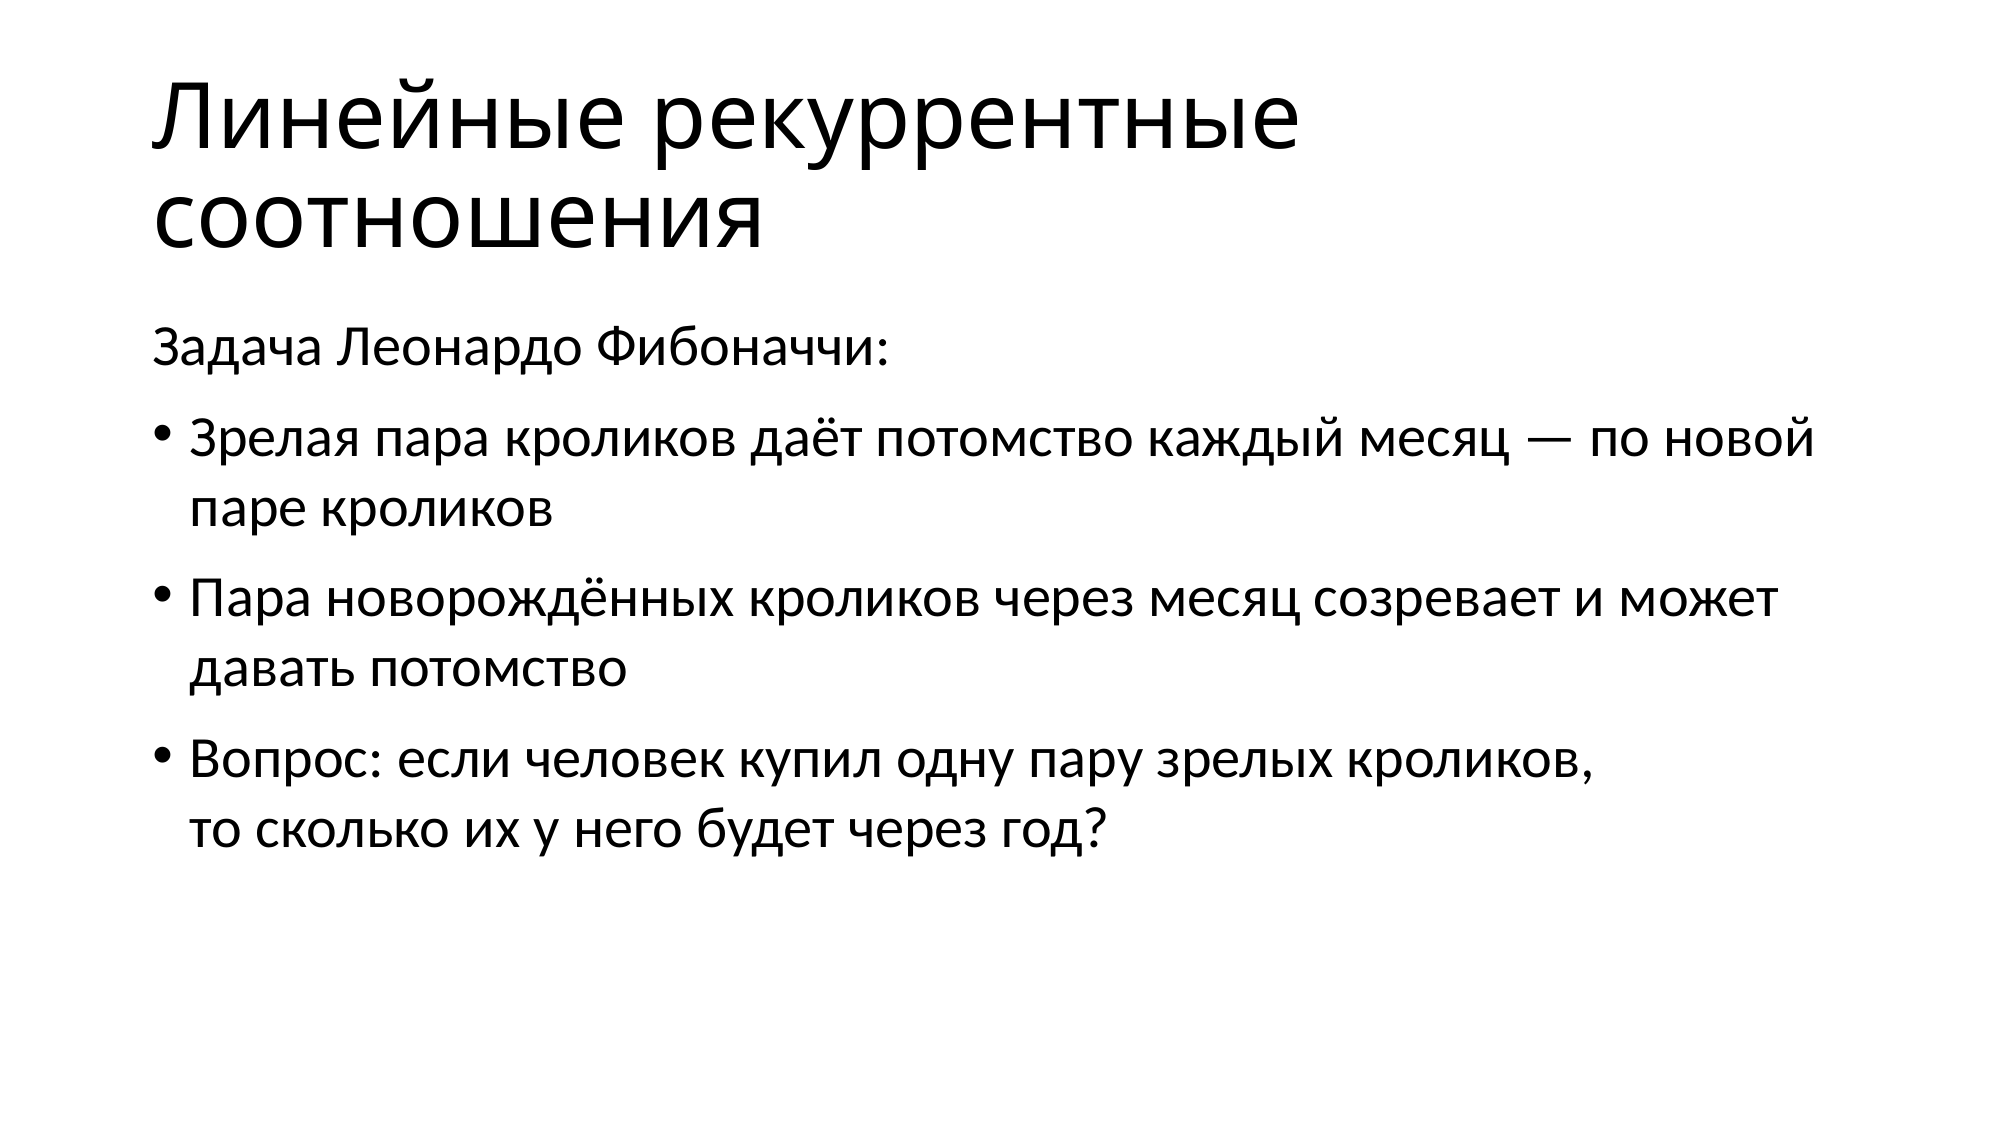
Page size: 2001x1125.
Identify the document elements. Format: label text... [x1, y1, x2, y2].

list Задача Леонардо Фибоначчи: Зрелая пара кроликов даёт потомство каждый месяц — по новой паре кроликов Пара новорождённых кроликов через месяц созревает и может давать потомство Вопрос: если человек купил одну пару зрелых кроликов, то сколько их у него будет через год? [137, 299, 1863, 1014]
title Линейные рекуррентные соотношения [137, 59, 1863, 278]
